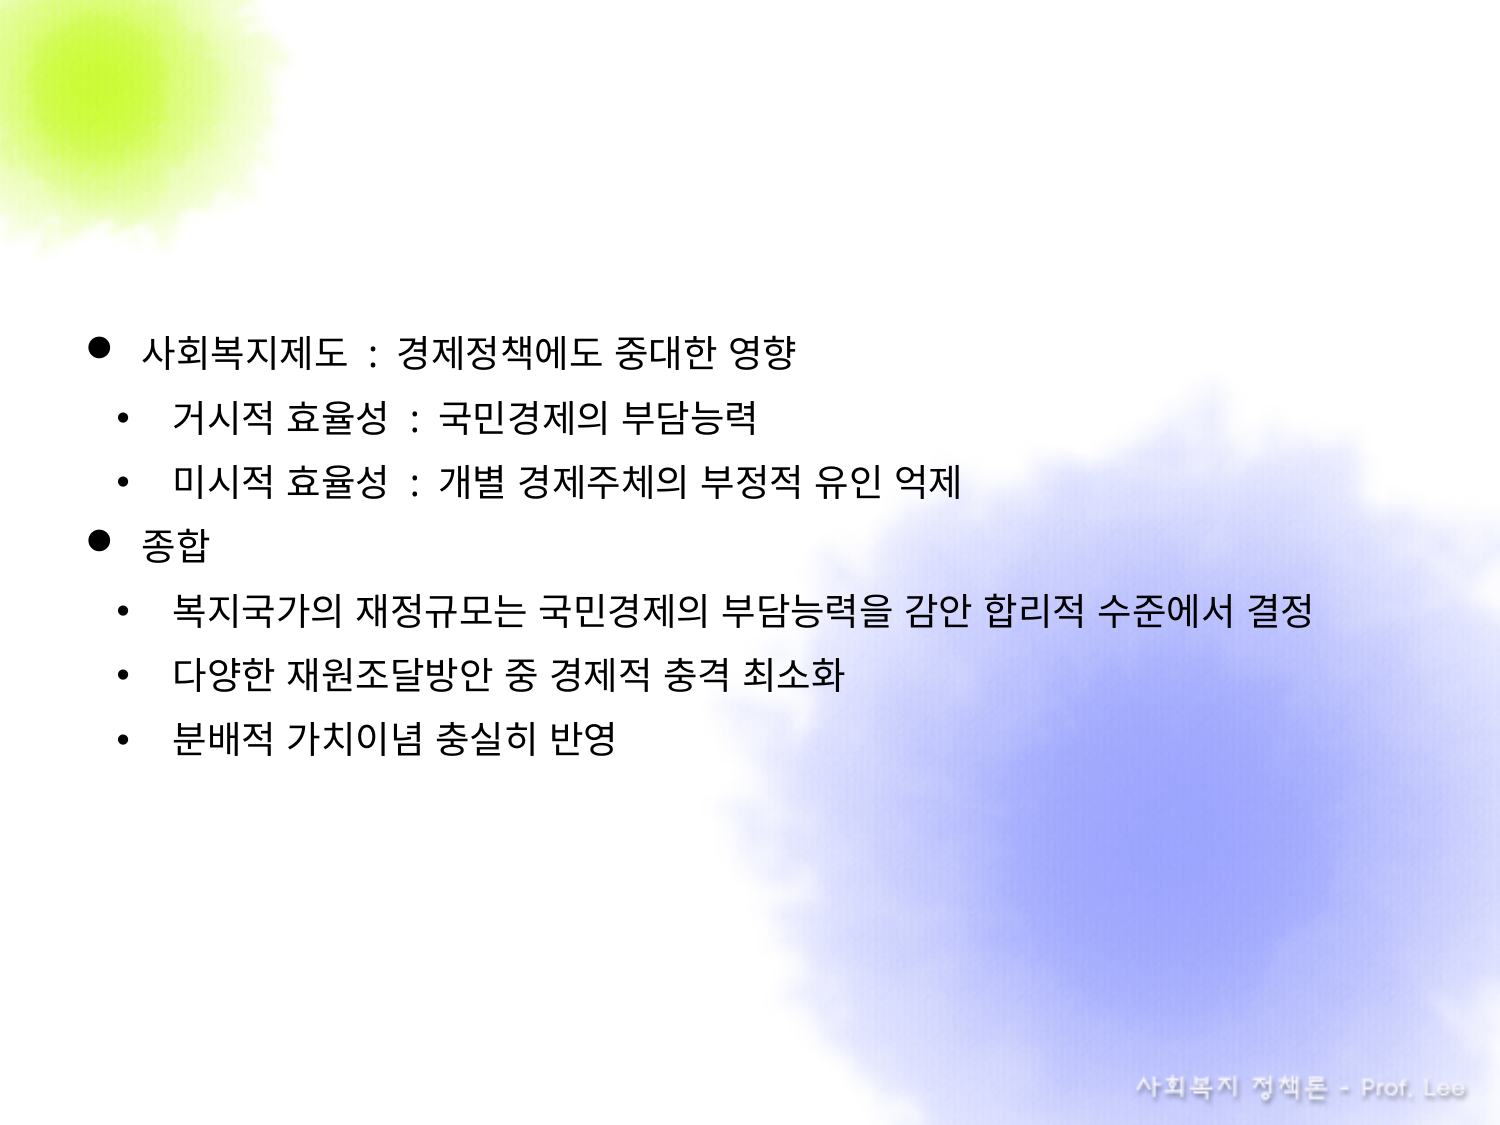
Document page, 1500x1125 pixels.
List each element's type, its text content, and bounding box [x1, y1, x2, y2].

list 사회복지제도 : 경제정책에도 중대한 영향 거시적 효율성 : 국민경제의 부담능력 미시적 효율성 : 개별 경제주체의 부정적 유인 억제 종합 복지국가의 재정규모는 국민경제의 부담능력을 감안 합리적 수준에서 결정 다양한 재원조달방안 중 경제적 충격 최소화 분배적 가치이념 충실히 반영 [70, 313, 1459, 797]
picture [0, 0, 1500, 1125]
